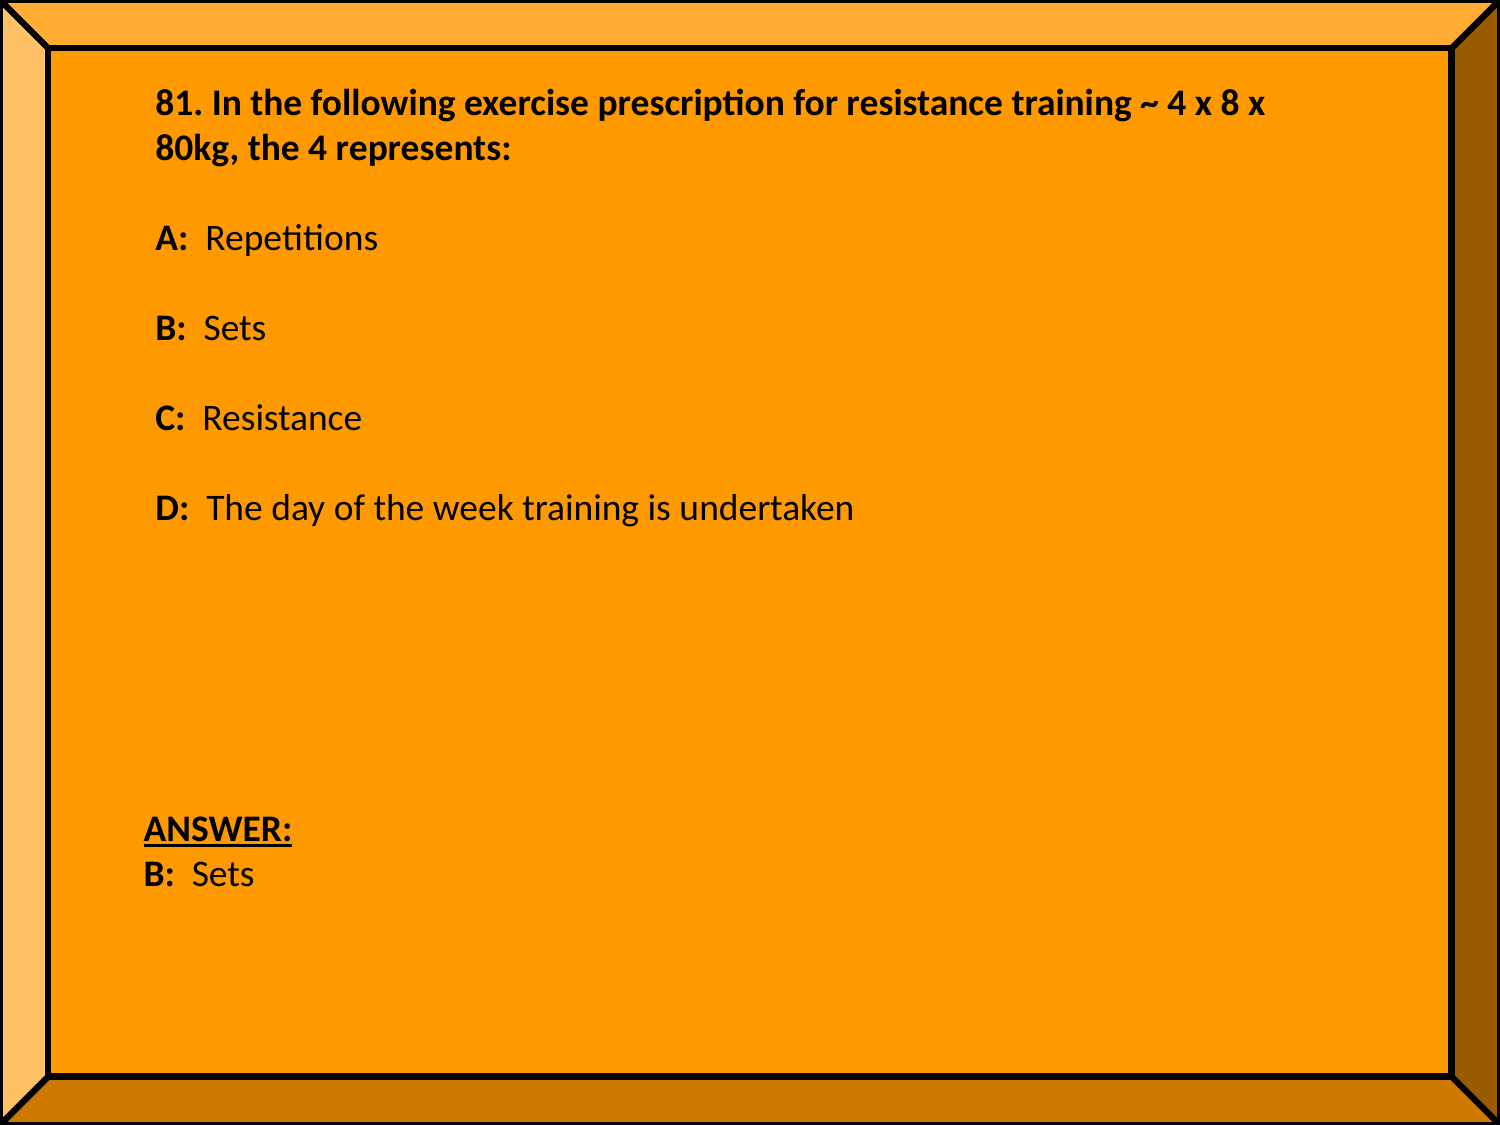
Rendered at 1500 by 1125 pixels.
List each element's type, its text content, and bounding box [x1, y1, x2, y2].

text_box 81. In the following exercise prescription for resistance training ~ 4 x 8 x 80kg, the 4 represents: A: Repetitions B: Sets C: Resistance D: The day of the week training is undertaken [140, 70, 1371, 580]
text_box ANSWER: B: Sets [128, 796, 1383, 992]
